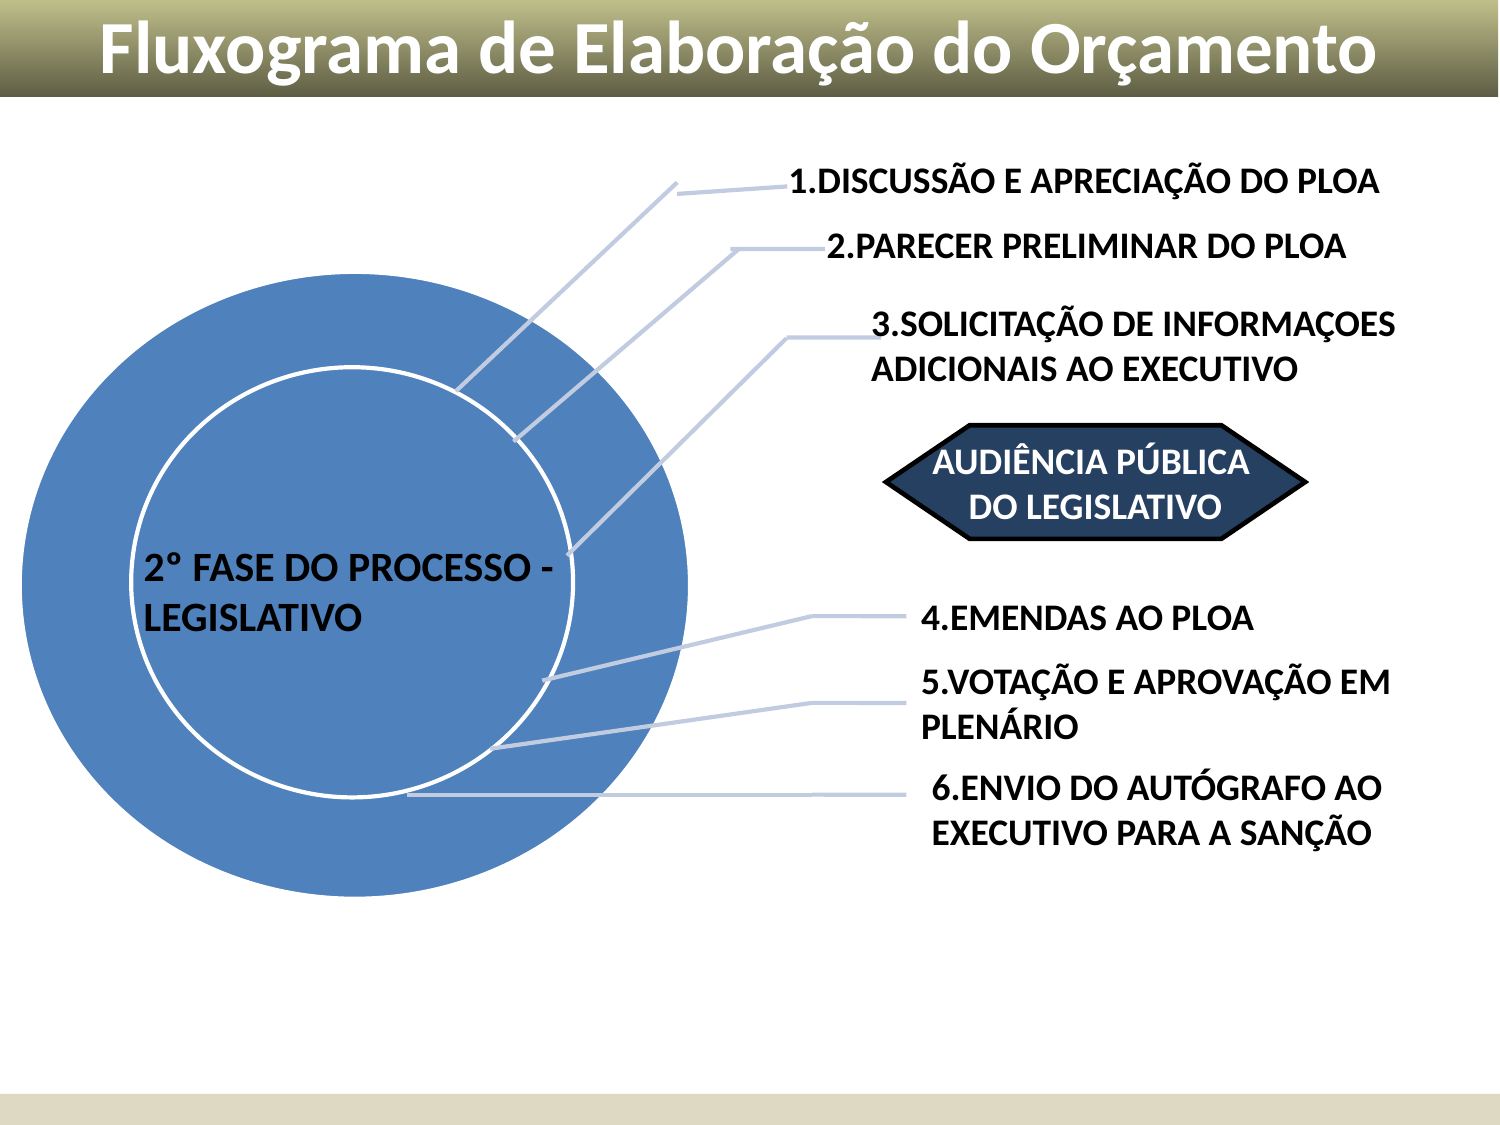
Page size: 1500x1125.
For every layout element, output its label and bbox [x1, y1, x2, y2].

text_box [0, 0, 1500, 1000]
text_box [0, 1093, 1500, 1125]
